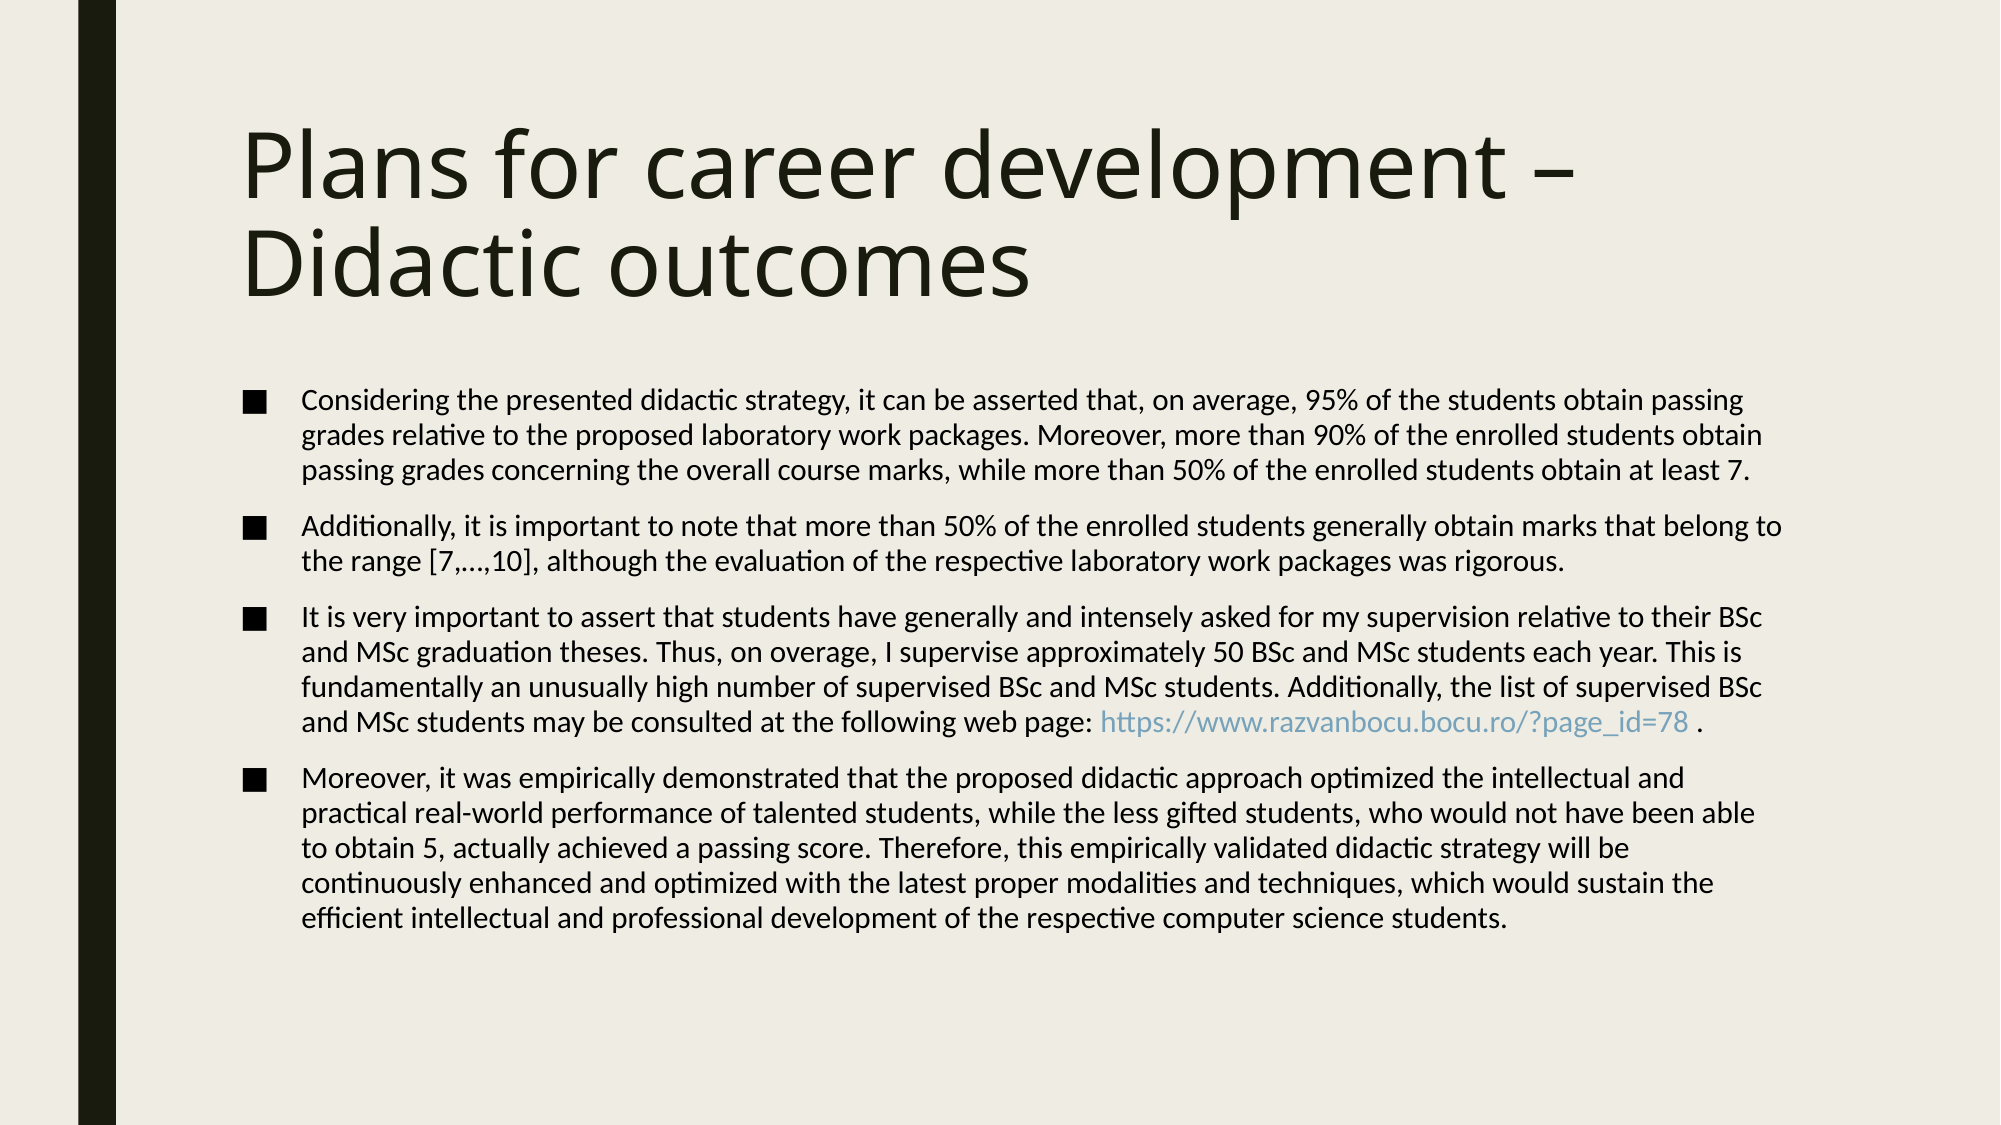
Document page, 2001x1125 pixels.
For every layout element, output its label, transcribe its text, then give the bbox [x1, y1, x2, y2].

list Considering the presented didactic strategy, it can be asserted that, on average, 95% of the students obtain passing grades relative to the proposed laboratory work packages. Moreover, more than 90% of the enrolled students obtain passing grades concerning the overall course marks, while more than 50% of the enrolled students obtain at least 7. Additionally, it is important to note that more than 50% of the enrolled students generally obtain marks that belong to the range [7,…,10], although the evaluation of the respective laboratory work packages was rigorous. It is very important to assert that students have generally and intensely asked for my supervision relative to their BSc and MSc graduation theses. Thus, on overage, I supervise approximately 50 BSc and MSc students each year. This is fundamentally an unusually high number of supervised BSc and MSc students. Additionally, the list of supervised BSc and MSc students may be consulted at the following web page: https://www.razvanbocu.bocu.ro/?page_id=78 . Moreover, it was empirically demonstrated that the proposed didactic approach optimized the intellectual and practical real-world performance of talented students, while the less gifted students, who would not have been able to obtain 5, actually achieved a passing score. Therefore, this empirically validated didactic strategy will be continuously enhanced and optimized with the latest proper modalities and techniques, which would sustain the efficient intellectual and professional development of the respective computer science students. [225, 375, 1800, 963]
title Plans for career development – Didactic outcomes [225, 112, 1800, 357]
